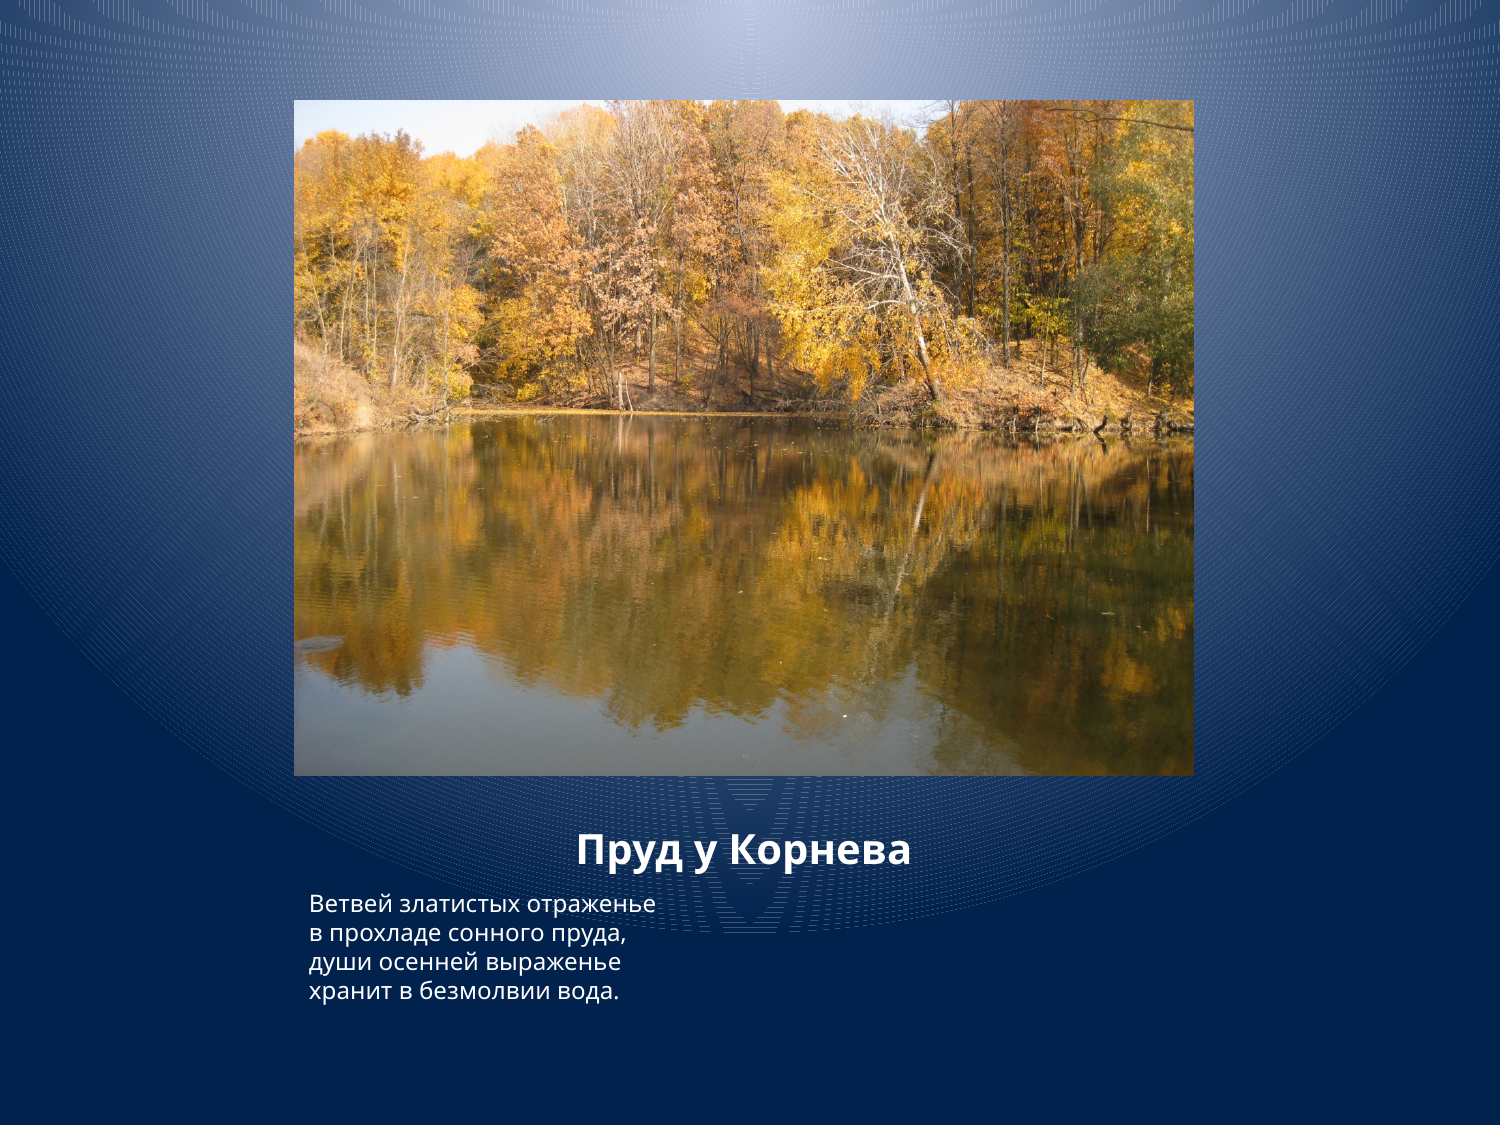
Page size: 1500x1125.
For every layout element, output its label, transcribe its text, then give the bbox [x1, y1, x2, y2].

list Ветвей златистых отраженье в прохладе сонного пруда, души осенней выраженье хранит в безмолвии вода. [294, 880, 1194, 1013]
picture [293, 100, 1195, 776]
title Пруд у Корнева [294, 787, 1194, 880]
